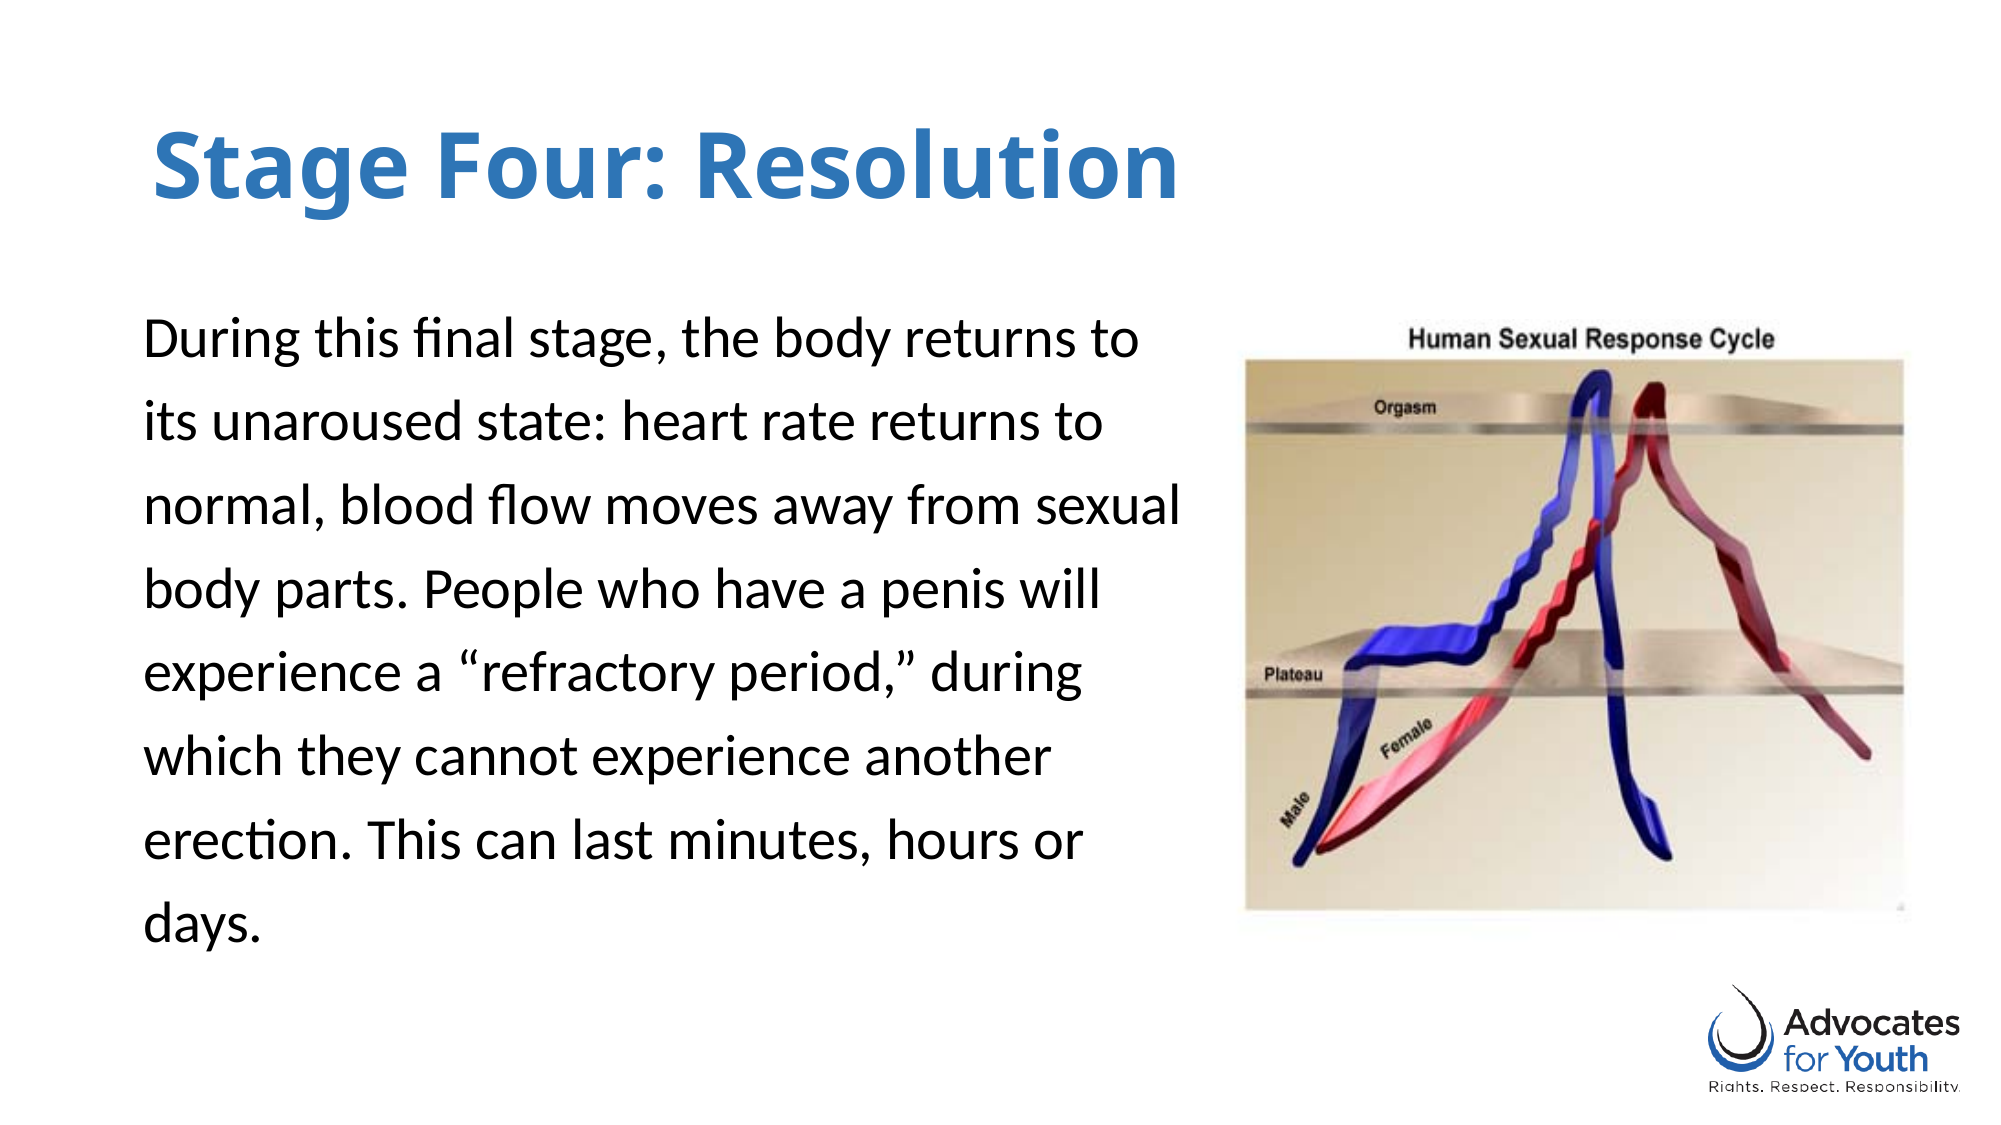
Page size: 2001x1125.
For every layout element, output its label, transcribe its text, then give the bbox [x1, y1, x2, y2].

list During this final stage, the body returns to its unaroused state: heart rate returns to normal, blood flow moves away from sexual body parts. People who have a penis will experience a “refractory period,” during which they cannot experience another erection. This can last minutes, hours or days. [128, 299, 1217, 1014]
picture [1209, 319, 1941, 953]
title Stage Four: Resolution [137, 59, 1863, 278]
picture [1708, 984, 1960, 1092]
